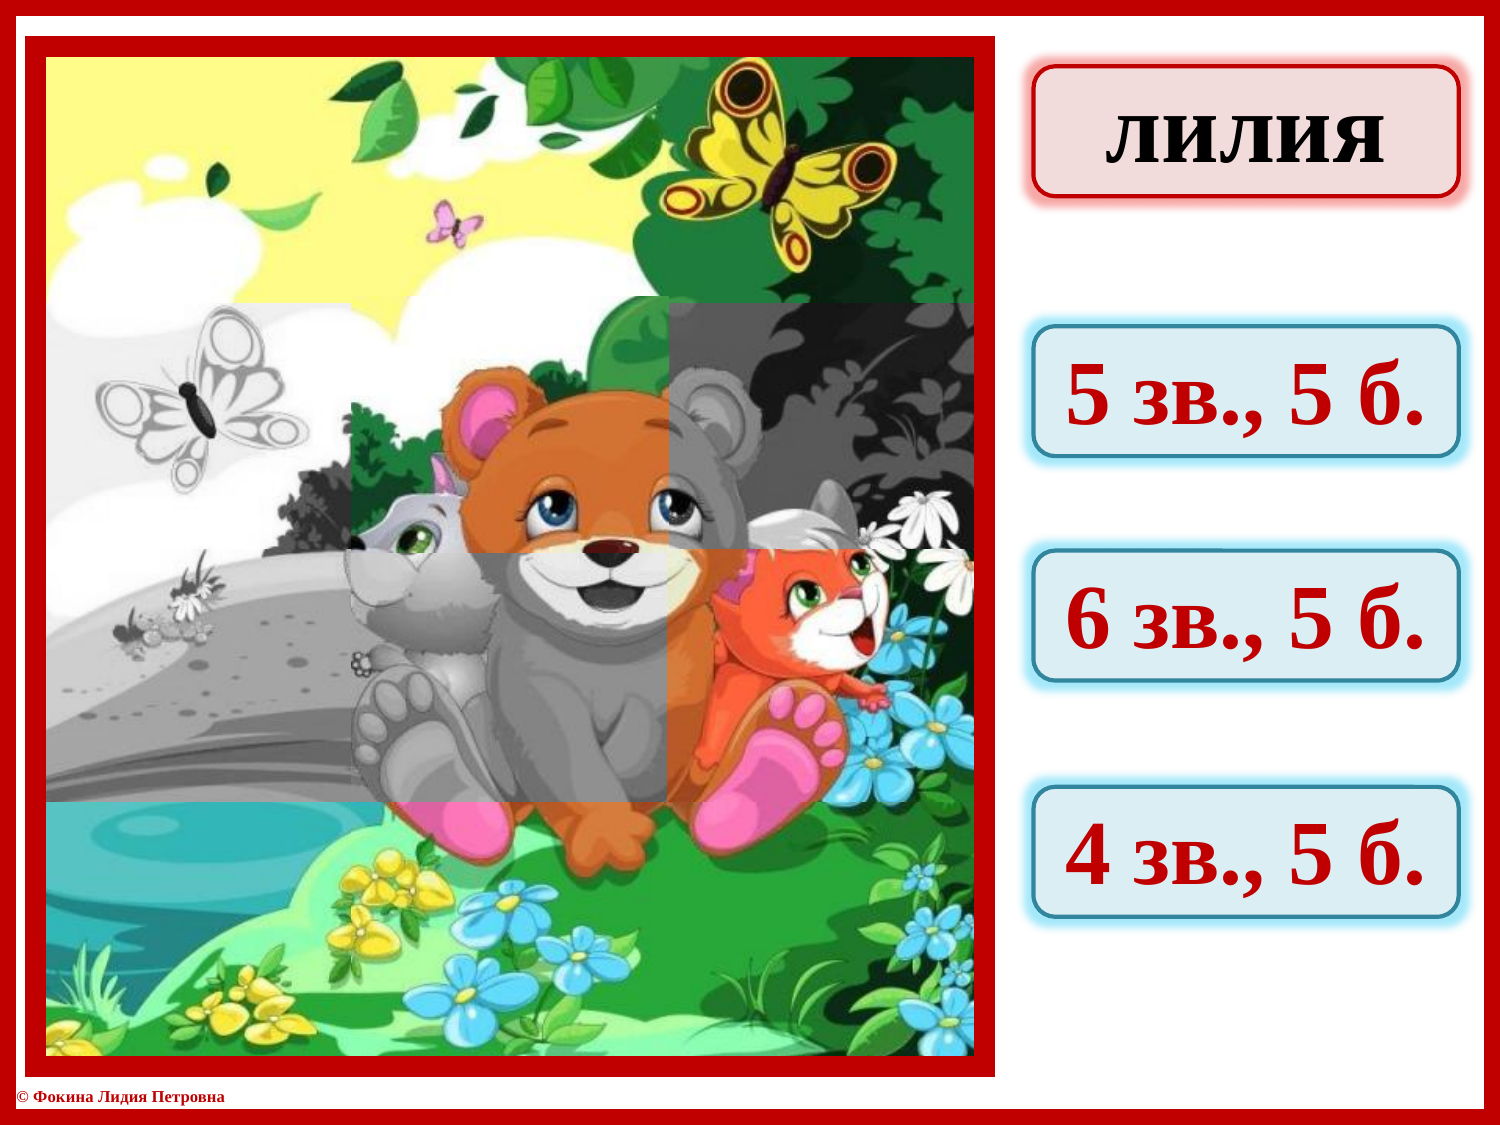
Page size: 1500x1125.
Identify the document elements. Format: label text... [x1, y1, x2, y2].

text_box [34, 46, 985, 1061]
text_box 5 зв., 5 б. [1031, 324, 1461, 459]
text_box 6 зв., 5 б. [1031, 548, 1461, 683]
text_box 4 зв., 5 б. [1031, 784, 1461, 919]
text_box лилия [1031, 64, 1461, 199]
